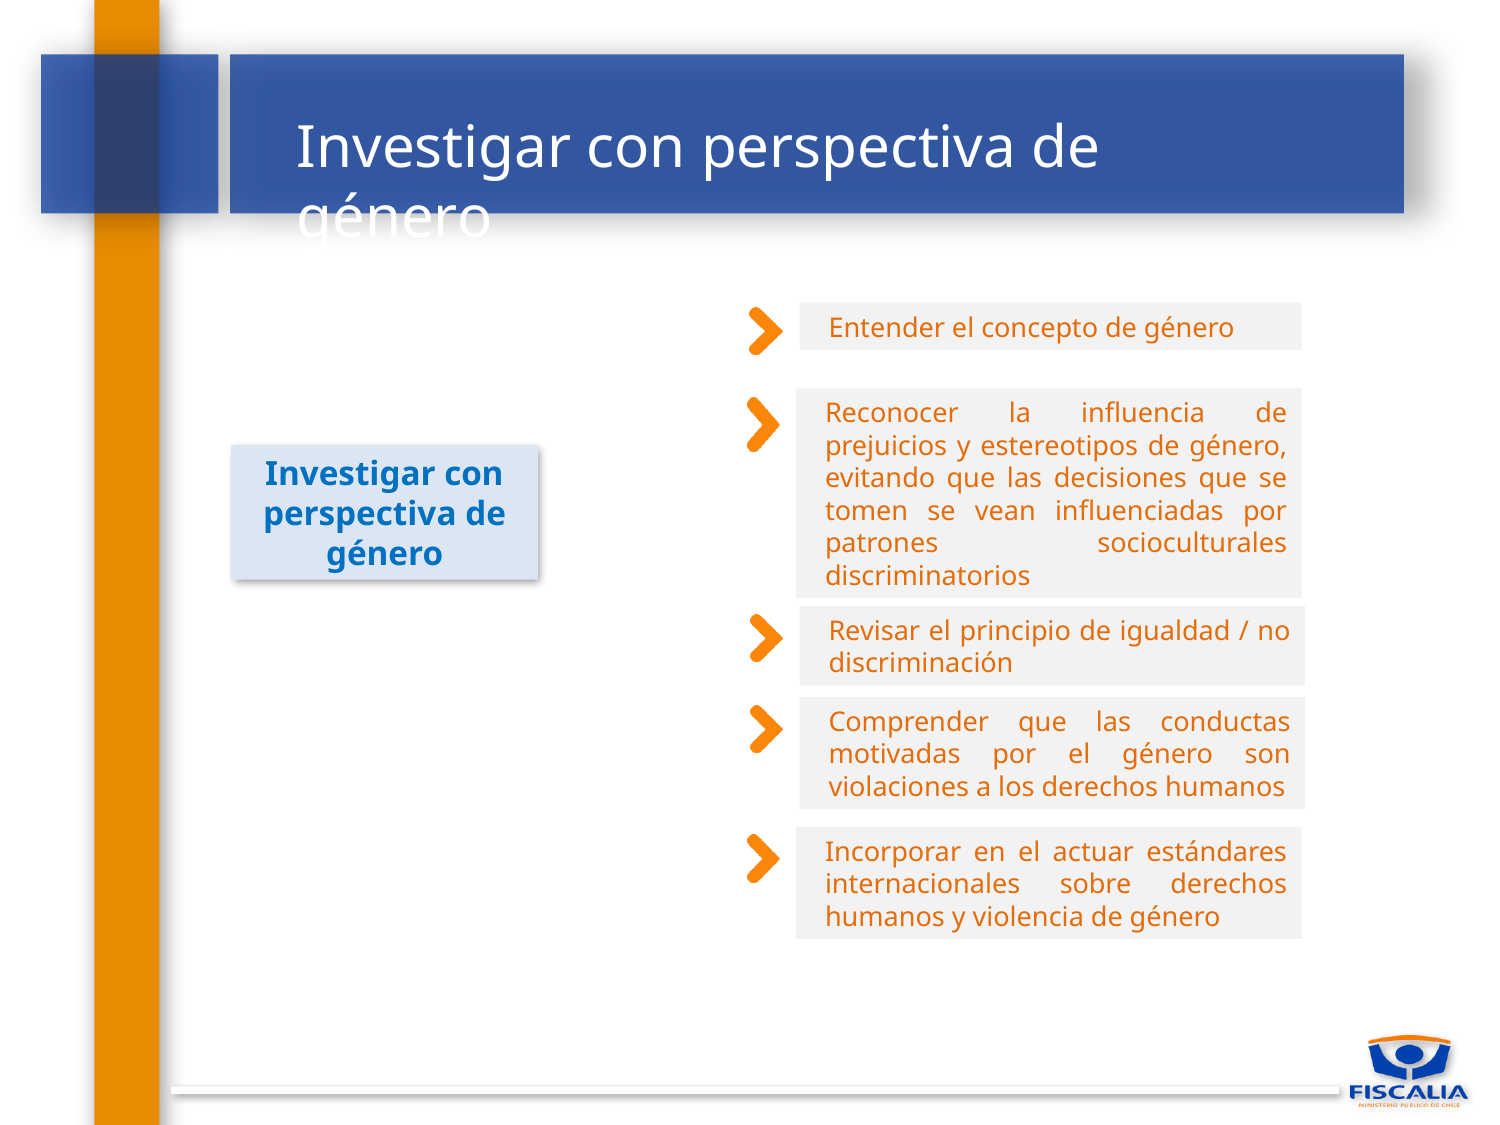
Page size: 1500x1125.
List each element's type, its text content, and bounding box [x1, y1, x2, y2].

text_box Investigar con perspectiva de género [231, 445, 539, 580]
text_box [749, 302, 1302, 356]
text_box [746, 388, 1302, 594]
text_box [750, 605, 1306, 687]
text_box Investigar con perspectiva de género [282, 101, 1304, 257]
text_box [746, 826, 1302, 941]
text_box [750, 696, 1306, 811]
picture [1350, 1035, 1468, 1107]
